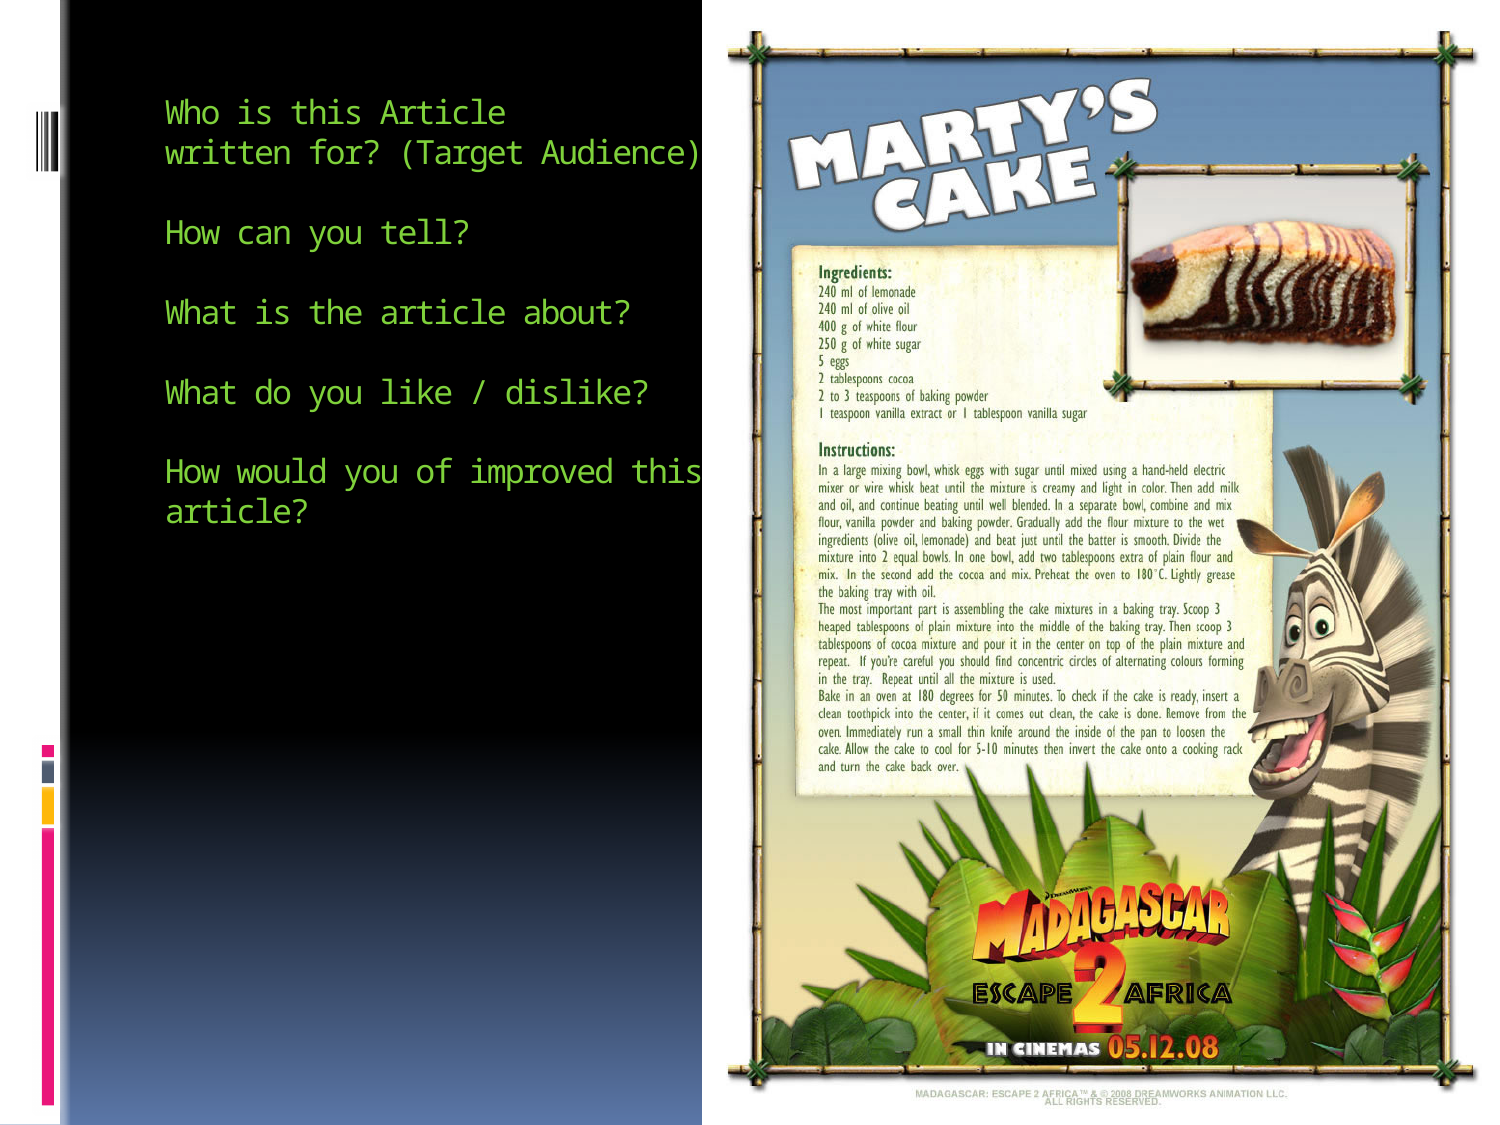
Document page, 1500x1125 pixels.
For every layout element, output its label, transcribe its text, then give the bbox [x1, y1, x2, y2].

title Who is this Article written for? (Target Audience) How can you tell? What is the article about? What do you like / dislike? How would you of improved this article? [150, 83, 694, 234]
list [702, 0, 1500, 1125]
